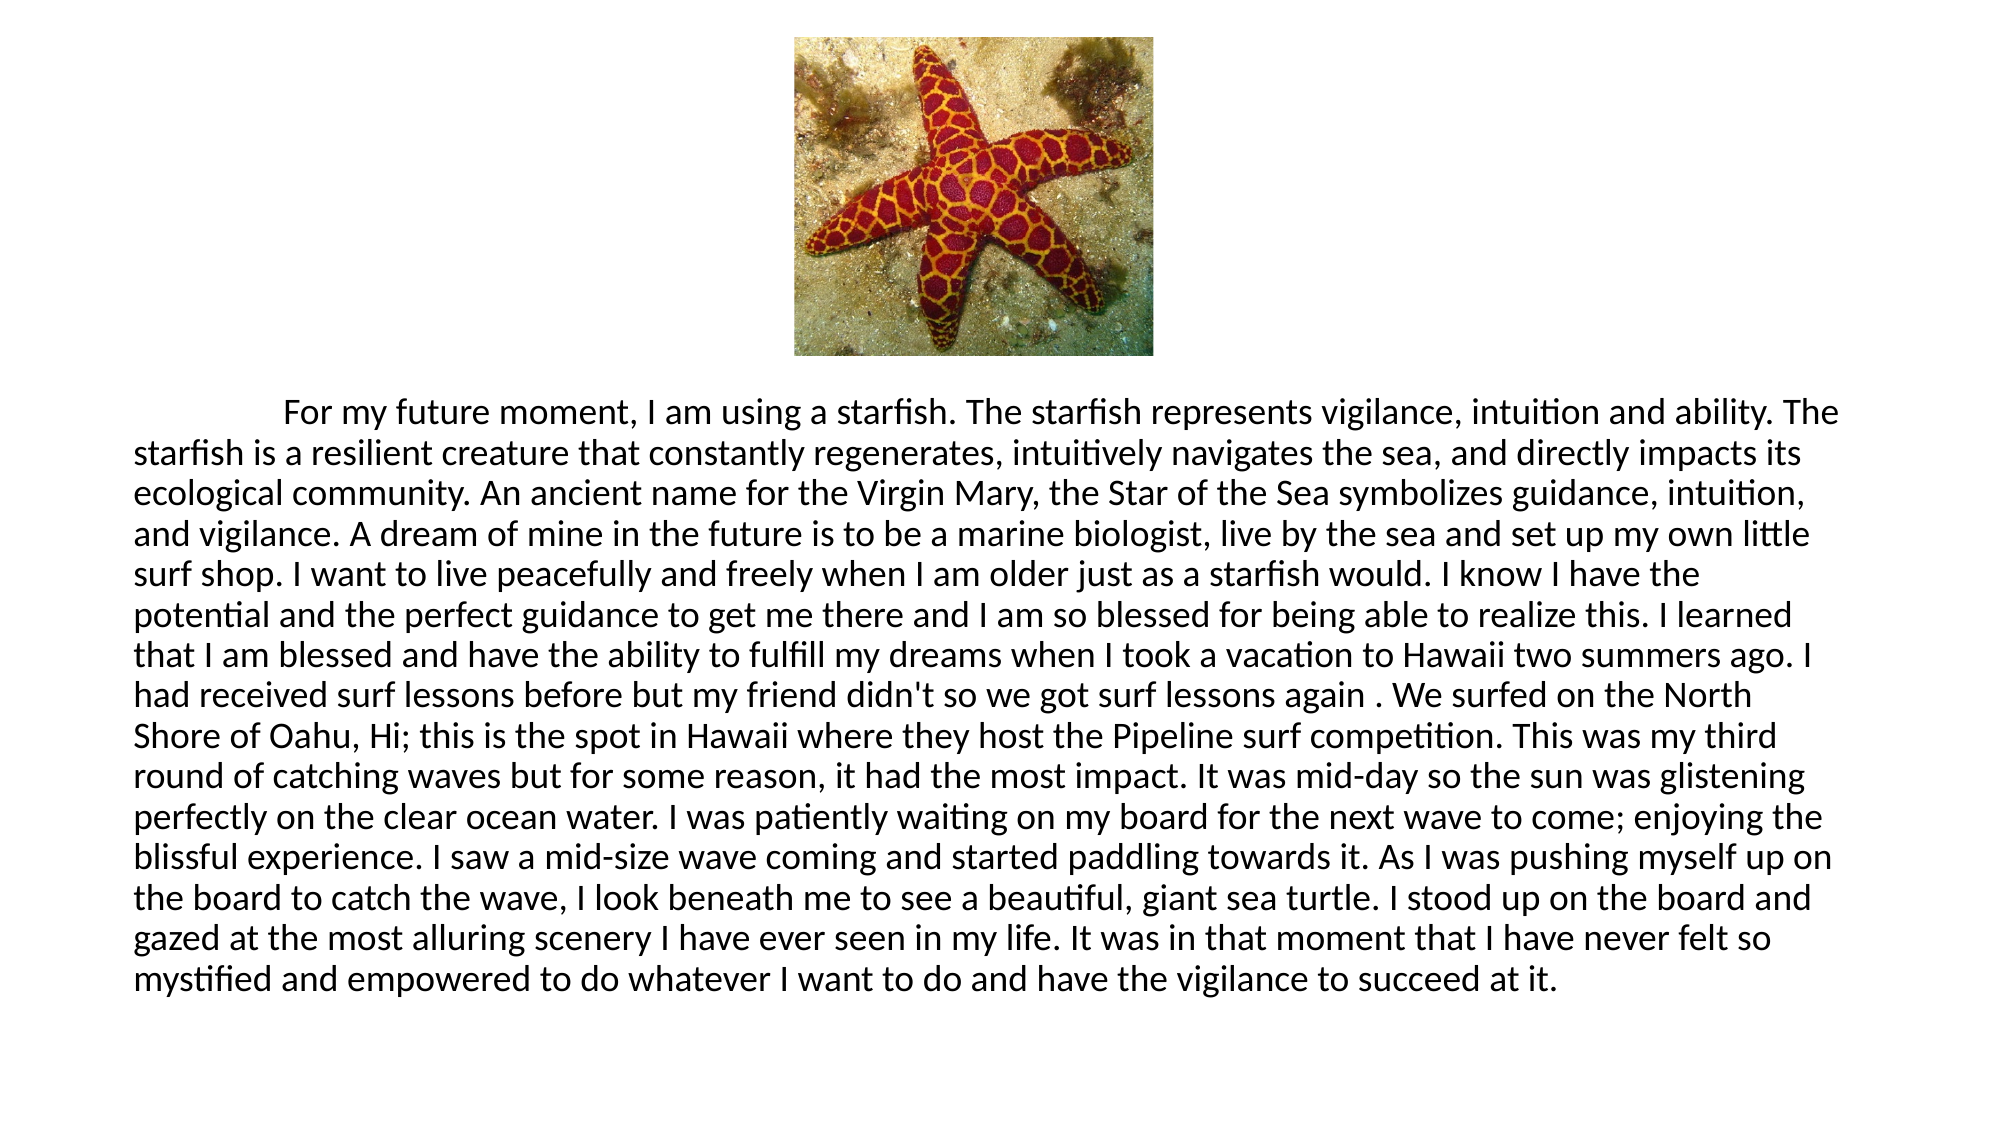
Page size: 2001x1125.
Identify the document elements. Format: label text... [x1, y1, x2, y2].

picture [794, 37, 1154, 356]
list For my future moment, I am using a starfish. The starfish represents vigilance, intuition and ability. The starfish is a resilient creature that constantly regenerates, intuitively navigates the sea, and directly impacts its ecological community. An ancient name for the Virgin Mary, the Star of the Sea symbolizes guidance, intuition, and vigilance. A dream of mine in the future is to be a marine biologist, live by the sea and set up my own little surf shop. I want to live peacefully and freely when I am older just as a starfish would. I know I have the potential and the perfect guidance to get me there and I am so blessed for being able to realize this. I learned that I am blessed and have the ability to fulfill my dreams when I took a vacation to Hawaii two summers ago. I had received surf lessons before but my friend didn't so we got surf lessons again . We surfed on the North Shore of Oahu, Hi; this is the spot in Hawaii where they host the Pipeline surf competition. This was my third round of catching waves but for some reason, it had the most impact. It was mid-day so the sun was glistening perfectly on the clear ocean water. I was patiently waiting on my board for the next wave to come; enjoying the blissful experience. I saw a mid-size wave coming and started paddling towards it. As I was pushing myself up on the board to catch the wave, I look beneath me to see a beautiful, giant sea turtle. I stood up on the board and gazed at the most alluring scenery I have ever seen in my life. It was in that moment that I have never felt so mystified and empowered to do whatever I want to do and have the vigilance to succeed at it. [118, 196, 1863, 1110]
